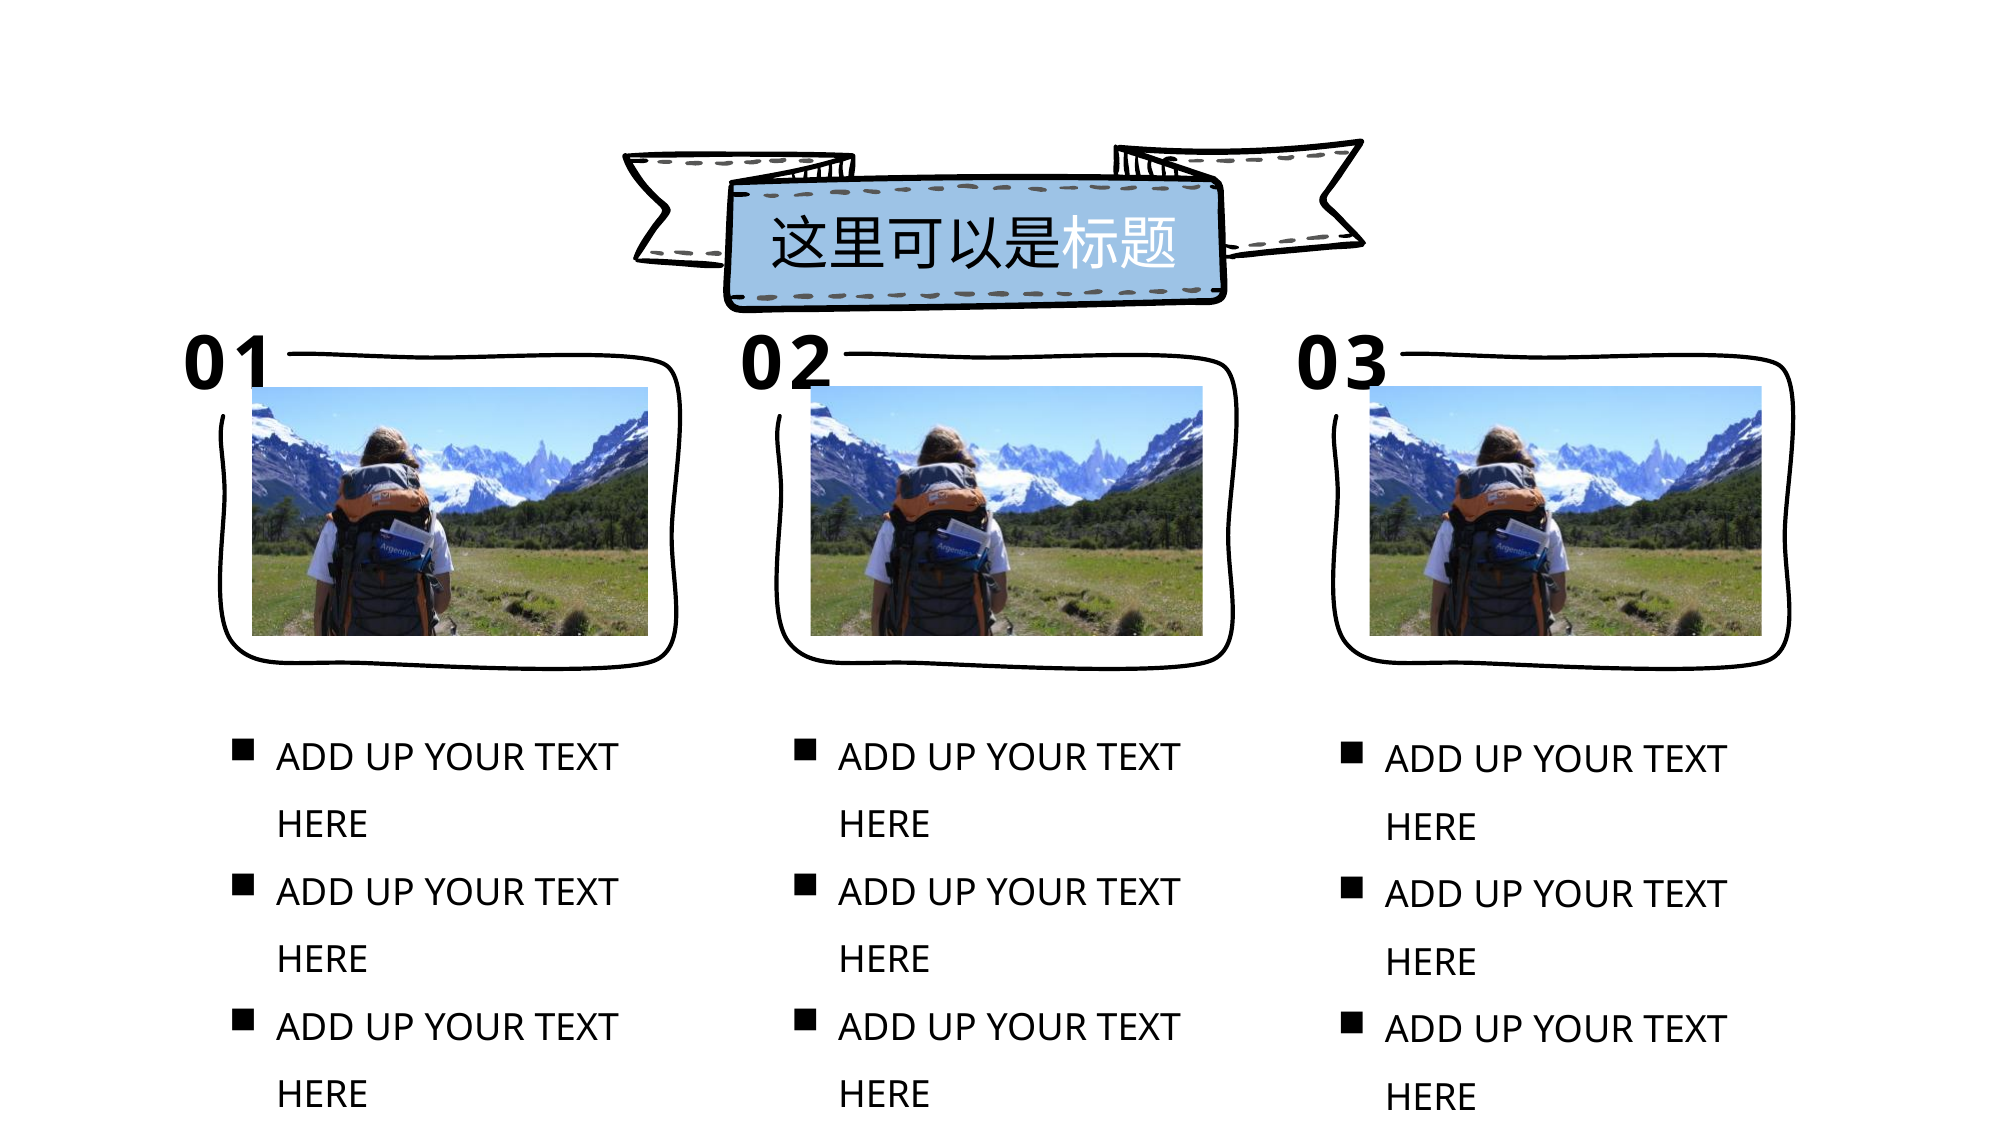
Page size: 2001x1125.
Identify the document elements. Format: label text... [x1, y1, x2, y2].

text_box 01 [163, 307, 296, 412]
text_box [218, 352, 682, 670]
text_box ADD UP YOUR TEXT HERE ADD UP YOUR TEXT HERE ADD UP YOUR TEXT HERE [776, 702, 1248, 1125]
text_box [621, 138, 1367, 315]
text_box ADD UP YOUR TEXT HERE ADD UP YOUR TEXT HERE ADD UP YOUR TEXT HERE [1323, 705, 1795, 1125]
text_box ADD UP YOUR TEXT HERE ADD UP YOUR TEXT HERE ADD UP YOUR TEXT HERE [214, 702, 686, 1125]
text_box [775, 352, 1238, 670]
text_box [1369, 386, 1763, 636]
text_box 03 [1276, 307, 1410, 412]
text_box [1332, 352, 1795, 670]
text_box [809, 386, 1204, 636]
text_box 02 [720, 315, 853, 412]
text_box [251, 386, 649, 636]
